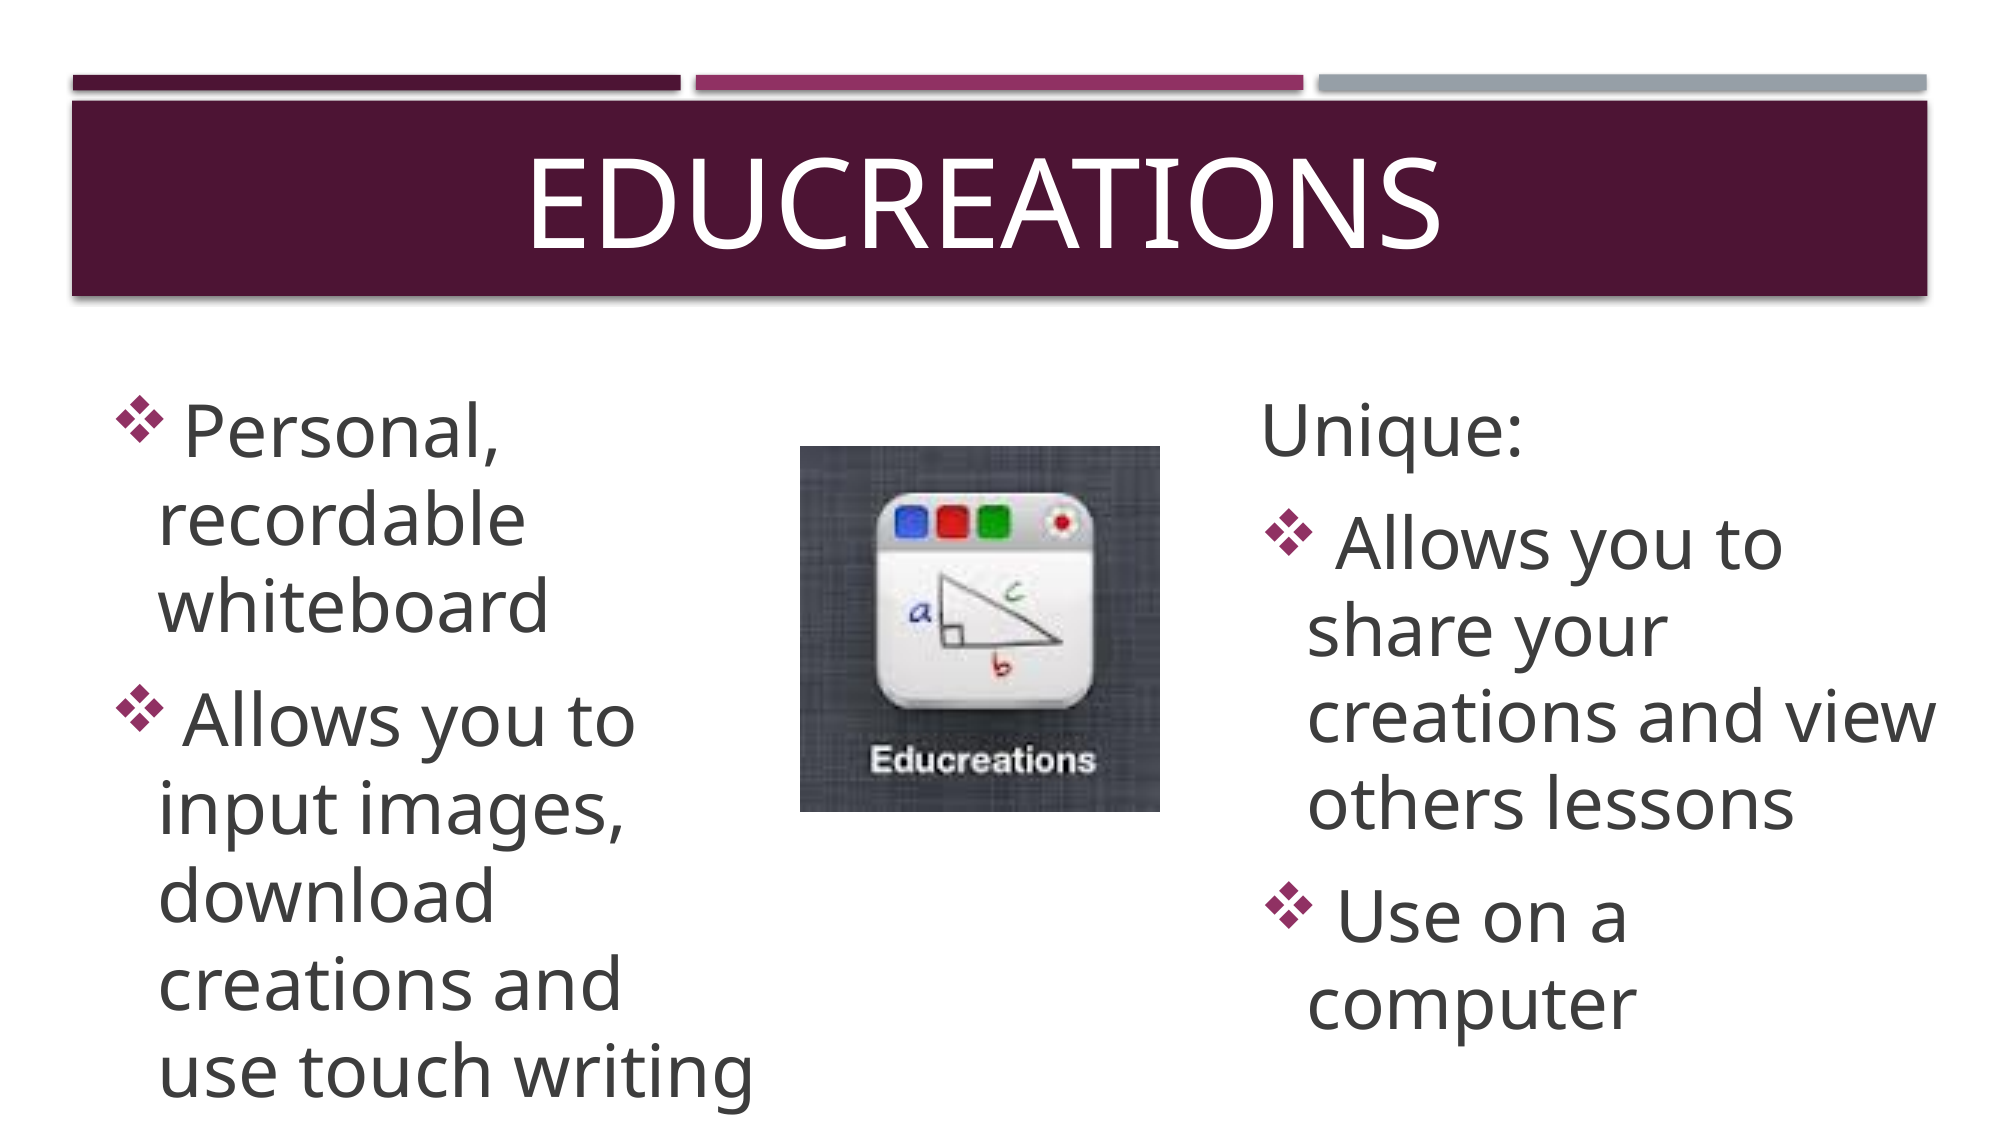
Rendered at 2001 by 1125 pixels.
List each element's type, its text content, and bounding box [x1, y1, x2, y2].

text_box Unique: Allows you to share your creations and view others lessons Use on a computer [1244, 376, 1954, 1125]
picture [799, 445, 1160, 813]
list Personal, recordable whiteboard Allows you to input images, download creations and use touch writing [95, 376, 776, 1125]
title Educreations [95, 115, 1905, 282]
